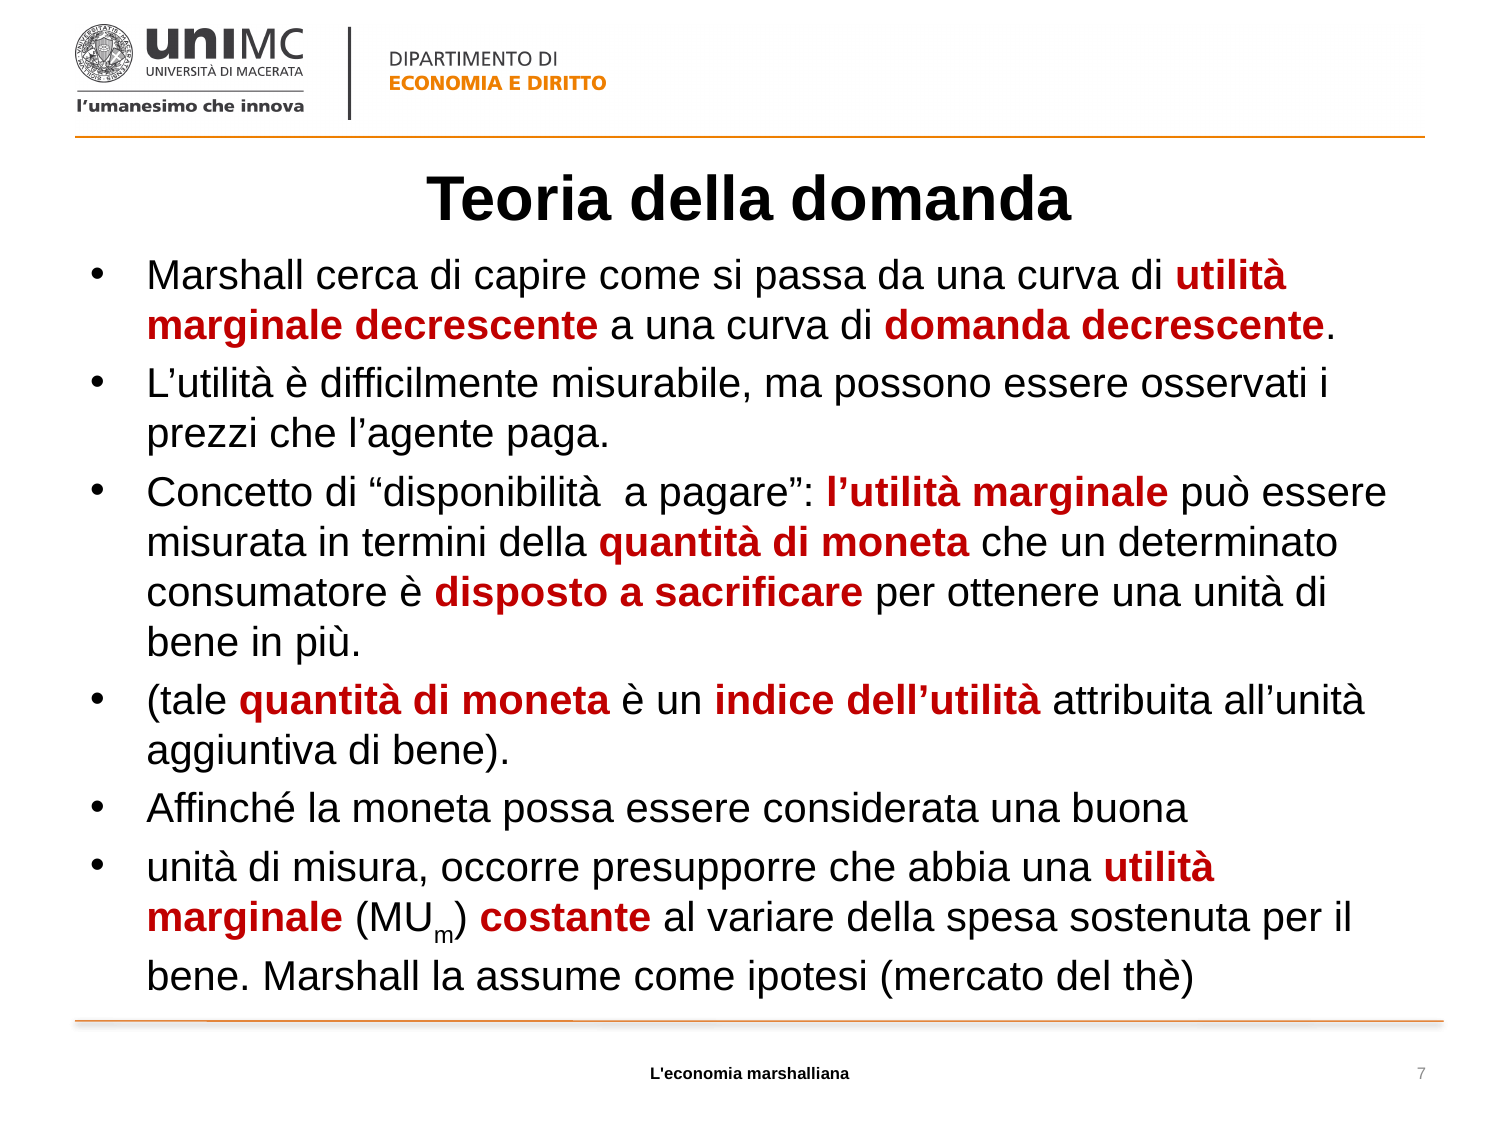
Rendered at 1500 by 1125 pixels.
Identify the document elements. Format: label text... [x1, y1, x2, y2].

list Marshall cerca di capire come si passa da una curva di utilità marginale decrescente a una curva di domanda decrescente. L’utilità è difficilmente misurabile, ma possono essere osservati i prezzi che l’agente paga. Concetto di “disponibilità a pagare”: l’utilità marginale può essere misurata in termini della quantità di moneta che un determinato consumatore è disposto a sacrificare per ottenere una unità di bene in più. (tale quantità di moneta è un indice dell’utilità attribuita all’unità aggiuntiva di bene). Affinché la moneta possa essere considerata una buona unità di misura, occorre presupporre che abbia una utilità marginale (MUm) costante al variare della spesa sostenuta per il bene. Marshall la assume come ipotesi (mercato del thè) [75, 240, 1425, 983]
picture [75, 24, 1425, 138]
title Teoria della domanda [75, 149, 1425, 240]
slide_number 7 [1091, 1042, 1442, 1103]
footer L'economia marshalliana [512, 1042, 988, 1103]
